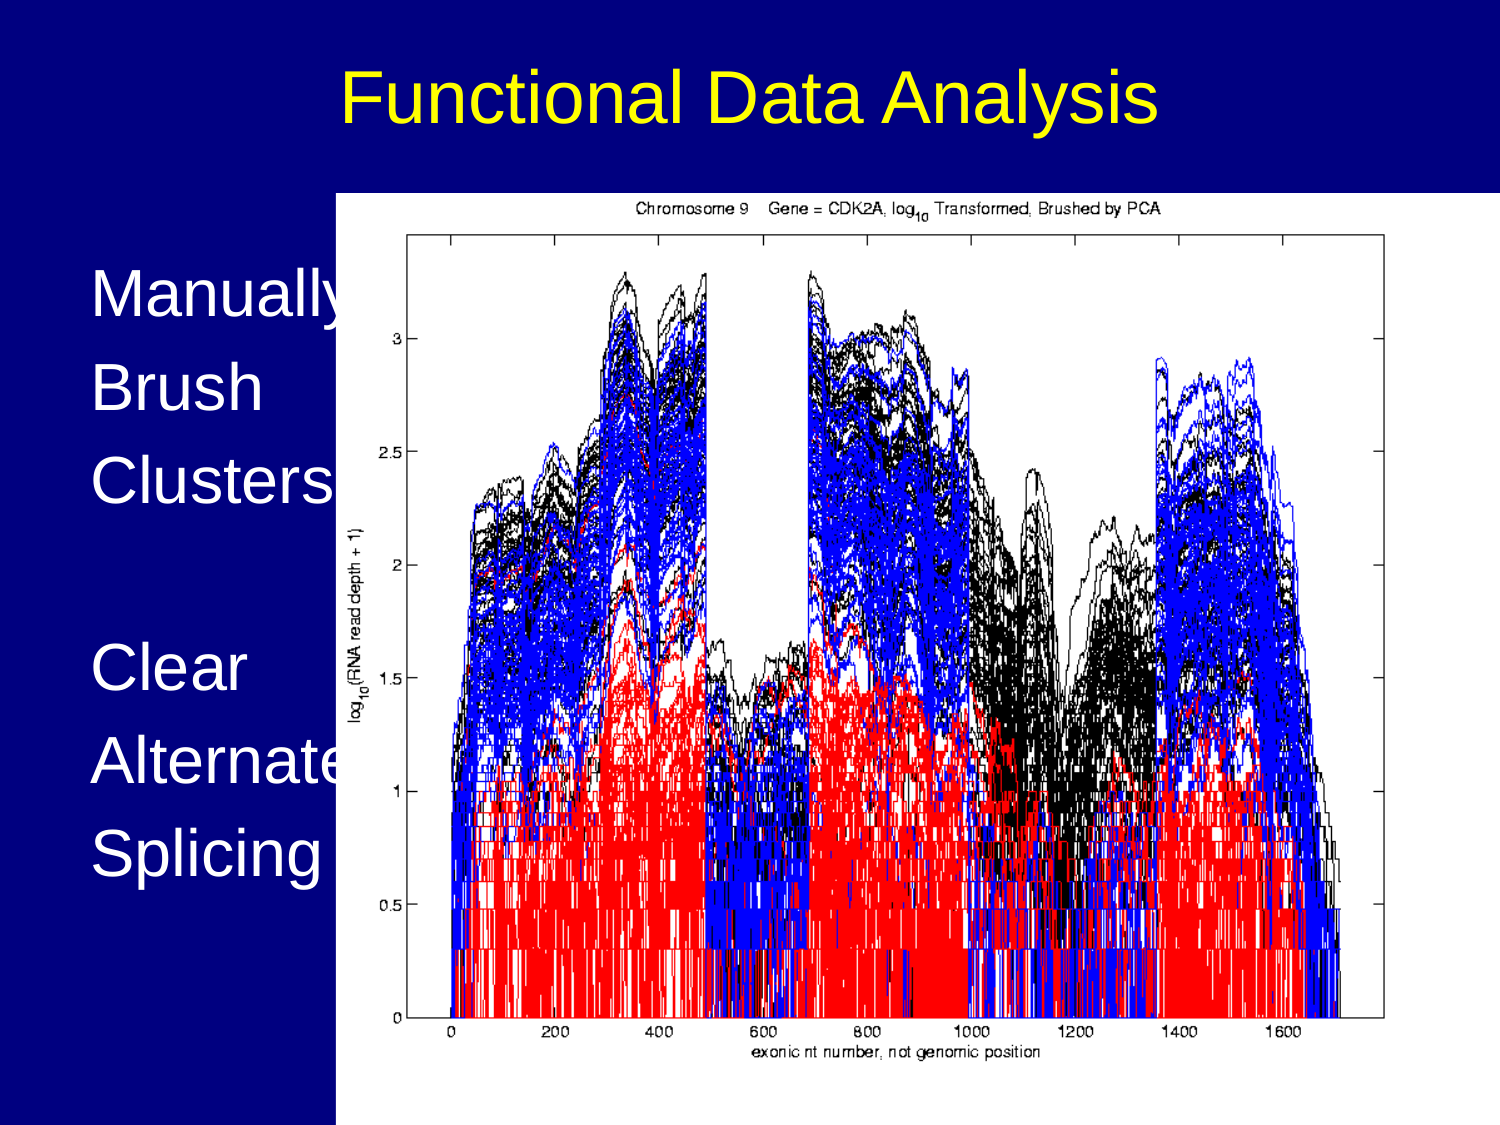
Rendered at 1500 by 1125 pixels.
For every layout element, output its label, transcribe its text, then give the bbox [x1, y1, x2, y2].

picture [335, 193, 1500, 1125]
list Manually Brush Clusters Clear Alternate Splicing [75, 242, 330, 1100]
title Functional Data Analysis [112, 0, 1388, 188]
